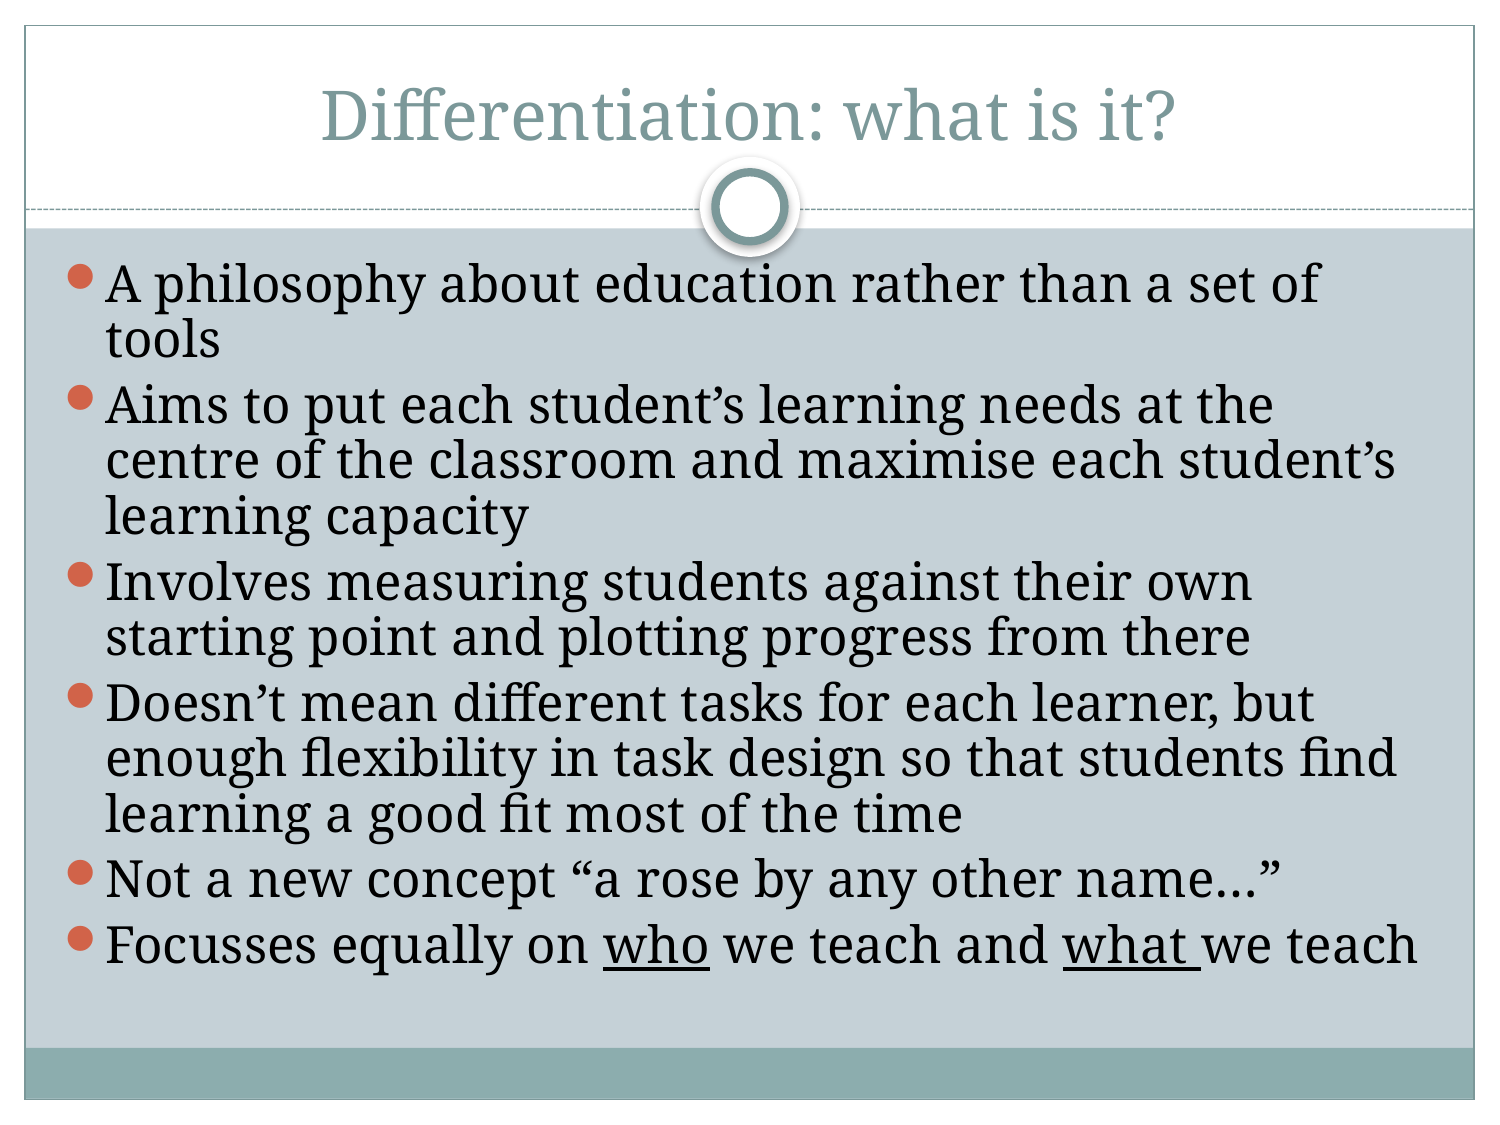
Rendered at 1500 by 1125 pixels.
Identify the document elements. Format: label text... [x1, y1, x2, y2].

title Differentiation: what is it? [49, 37, 1450, 162]
list A philosophy about education rather than a set of tools Aims to put each student’s learning needs at the centre of the classroom and maximise each student’s learning capacity Involves measuring students against their own starting point and plotting progress from there Doesn’t mean different tasks for each learner, but enough flexibility in task design so that students find learning a good fit most of the time Not a new concept “a rose by any other name…” Focusses equally on who we teach and what we teach [49, 250, 1445, 1001]
